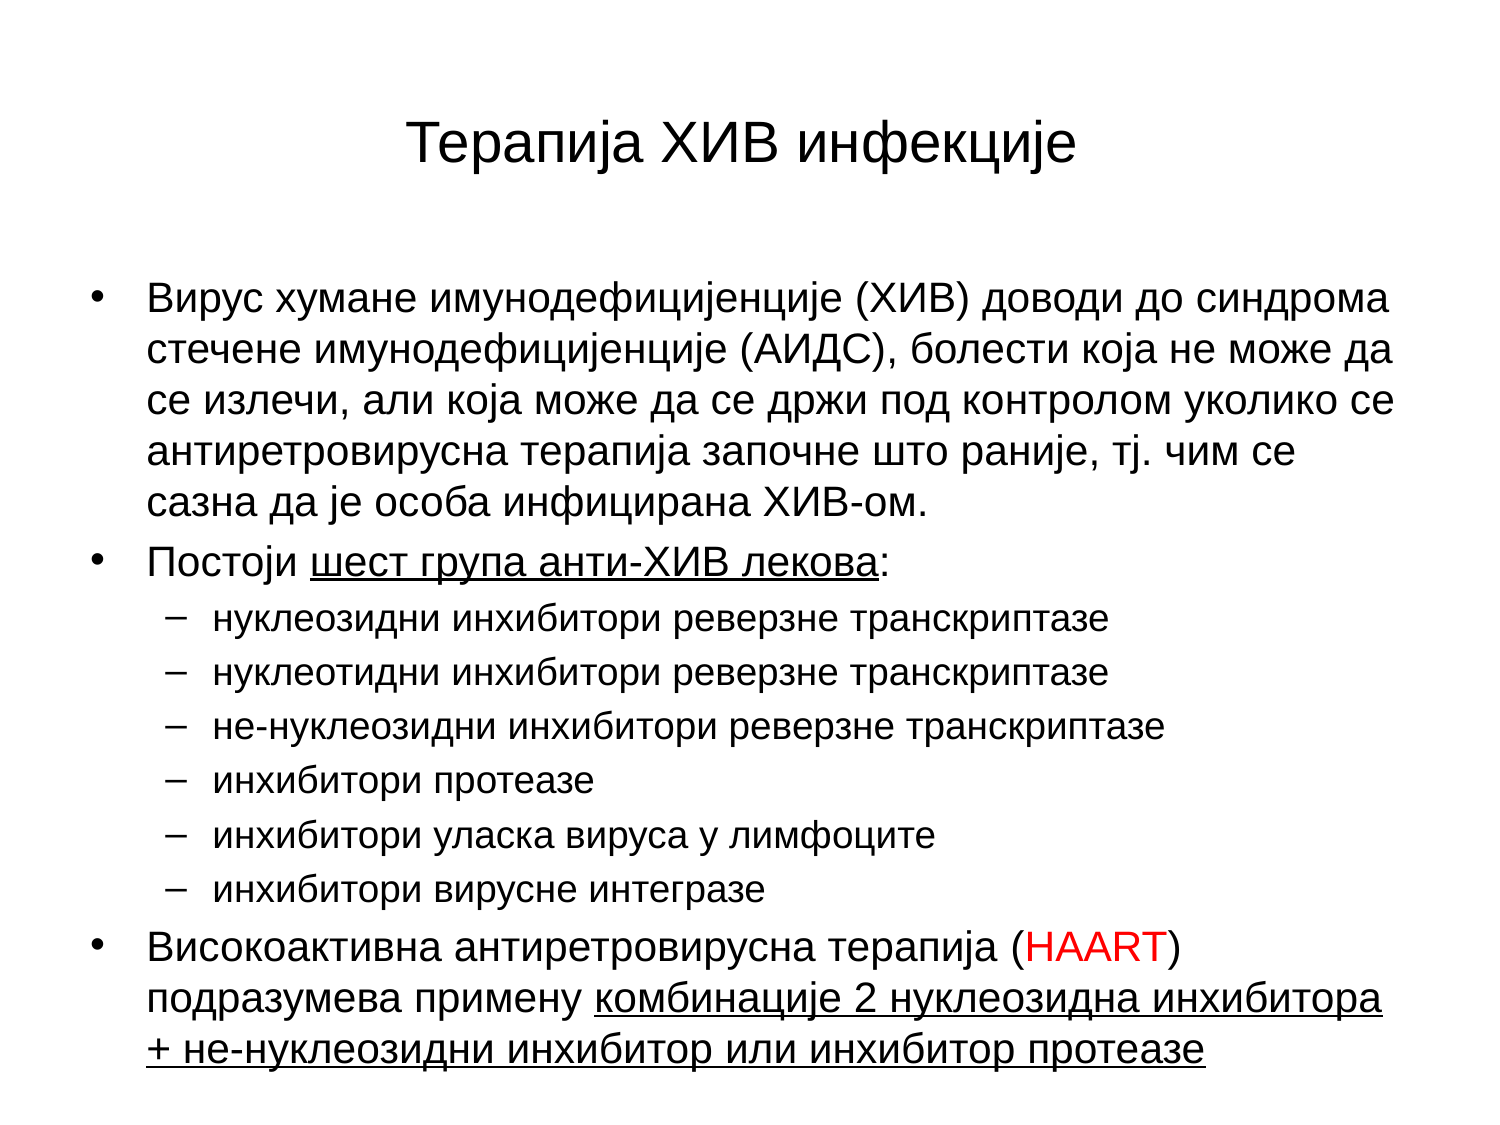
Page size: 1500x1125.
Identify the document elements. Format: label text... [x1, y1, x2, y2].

title Терапија ХИВ инфекције [75, 45, 1425, 233]
list Вирус хумане имунодефицијенције (ХИВ) доводи до синдрома стечене имунодефицијенције (АИДС), болести која не може да се излечи, али која може да се држи под контролом уколико се антиретровирусна терапија започне што раније, тј. чим се сазна да је особа инфицирана ХИВ-ом. Постоји шест група анти-ХИВ лекова: нуклеозидни инхибитори реверзне транскриптазе нуклеотидни инхибитори реверзне транскриптазе не-нуклеозидни инхибитори реверзне транскриптазе инхибитори протеазе инхибитори уласка вируса у лимфоците инхибитори вирусне интегразе Високоактивна антиретровирусна терапија (HAART) подразумева примену комбинације 2 нуклеозидна инхибитора + не-нуклеозидни инхибитор или инхибитор протеазе [75, 262, 1425, 1125]
